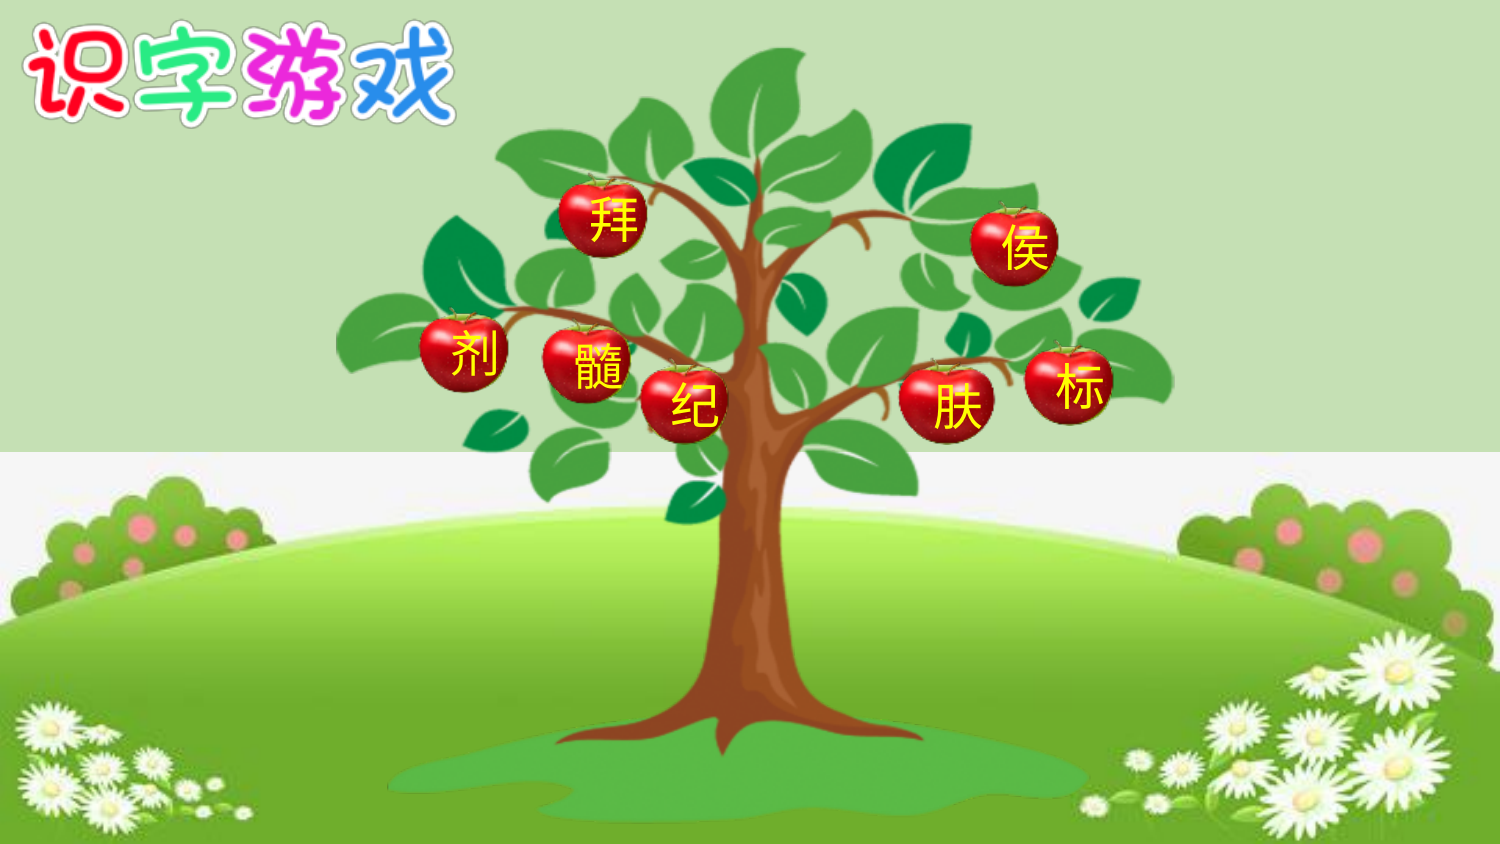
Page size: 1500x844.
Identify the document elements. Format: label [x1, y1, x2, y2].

text_box [964, 199, 1063, 291]
text_box [537, 316, 635, 408]
text_box [414, 305, 513, 397]
text_box [893, 357, 1000, 448]
text_box [1019, 338, 1118, 429]
text_box [553, 171, 652, 262]
picture [0, 16, 1500, 844]
text_box [635, 357, 733, 448]
